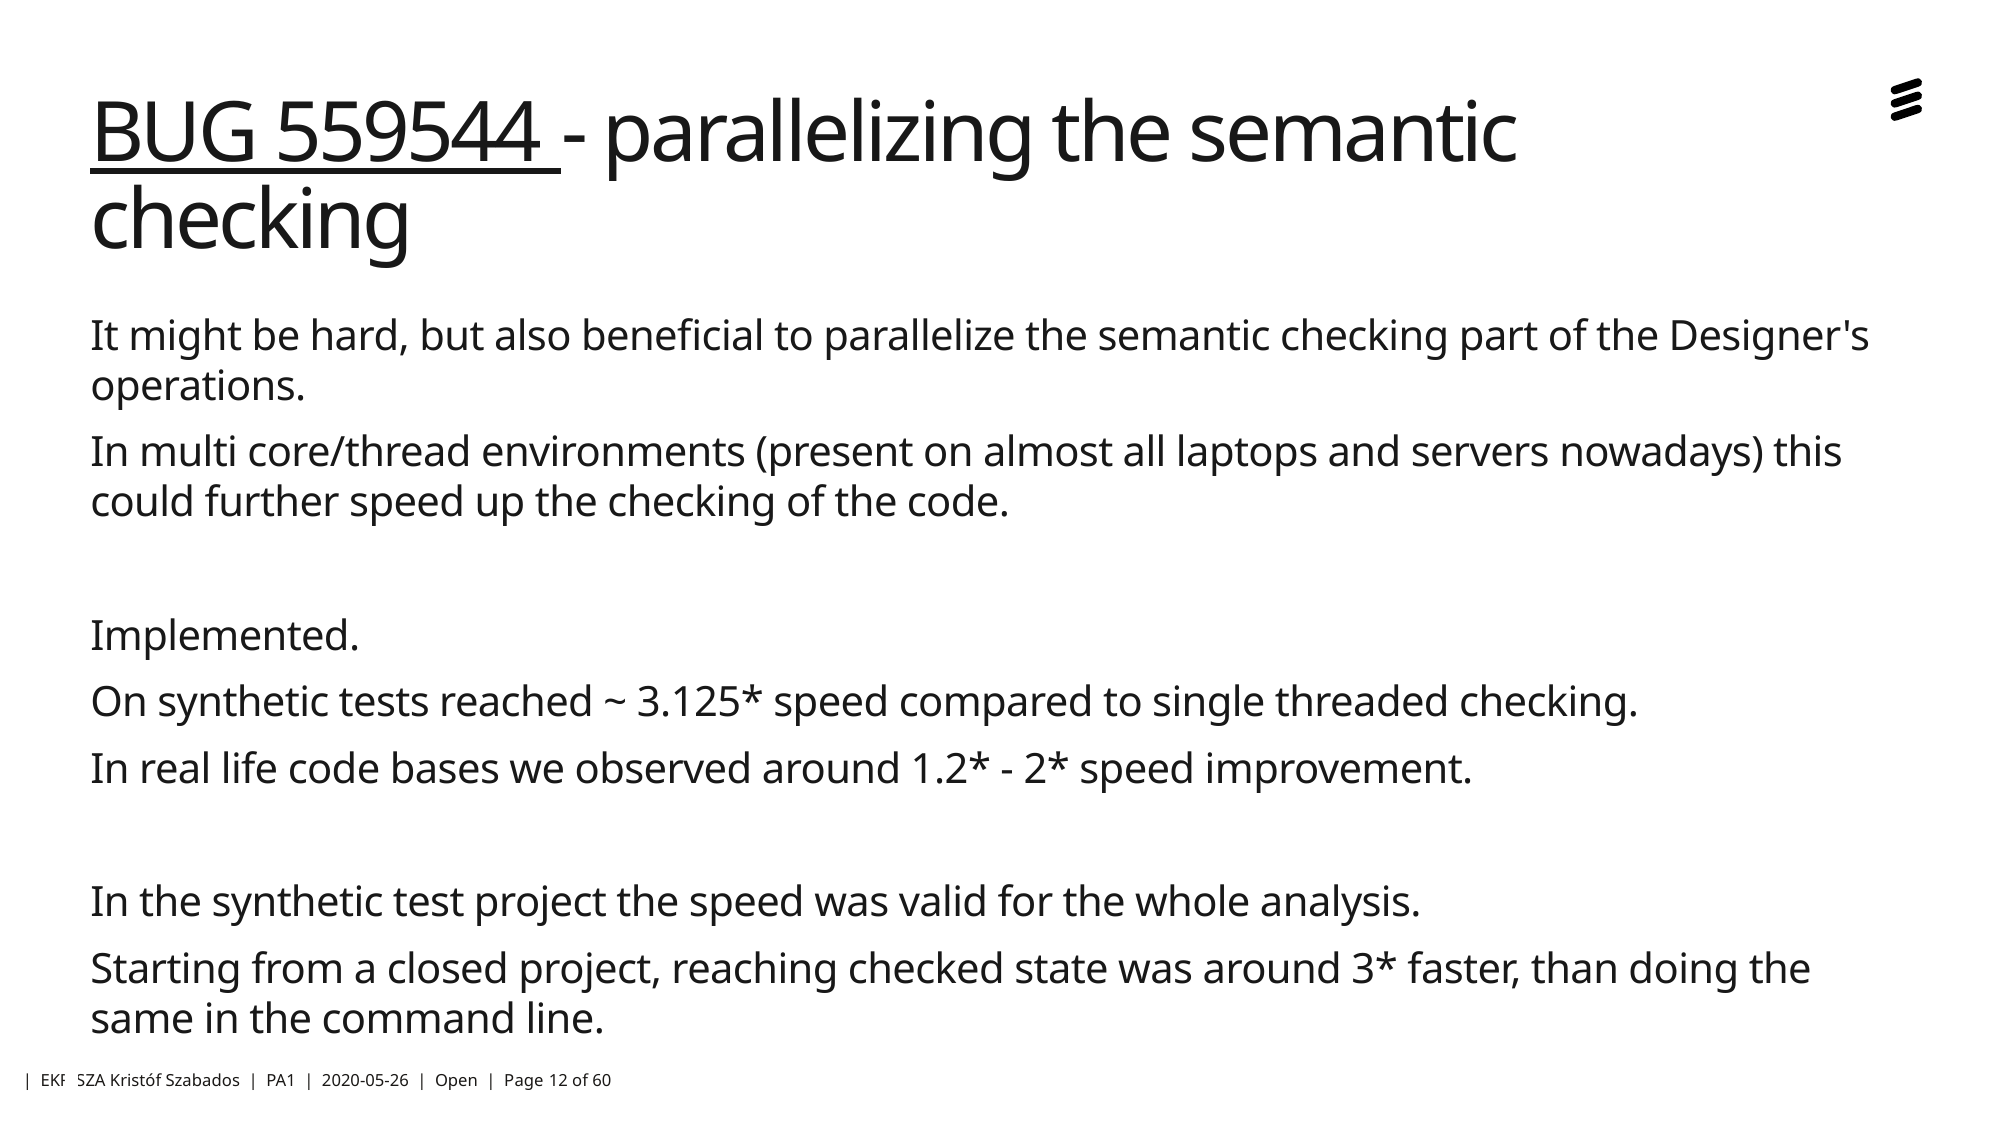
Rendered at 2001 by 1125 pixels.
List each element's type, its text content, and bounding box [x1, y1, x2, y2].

list It might be hard, but also beneficial to parallelize the semantic checking part of the Designer's operations. In multi core/thread environments (present on almost all laptops and servers nowadays) this could further speed up the checking of the code. Implemented. On synthetic tests reached ~ 3.125* speed compared to single threaded checking. In real life code bases we observed around 1.2* - 2* speed improvement. In the synthetic test project the speed was valid for the whole analysis. Starting from a closed project, reaching checked state was around 3* faster, than doing the same in the command line. [78, 302, 1922, 1024]
title BUG 559544 - parallelizing the semantic checking [78, 77, 1805, 256]
